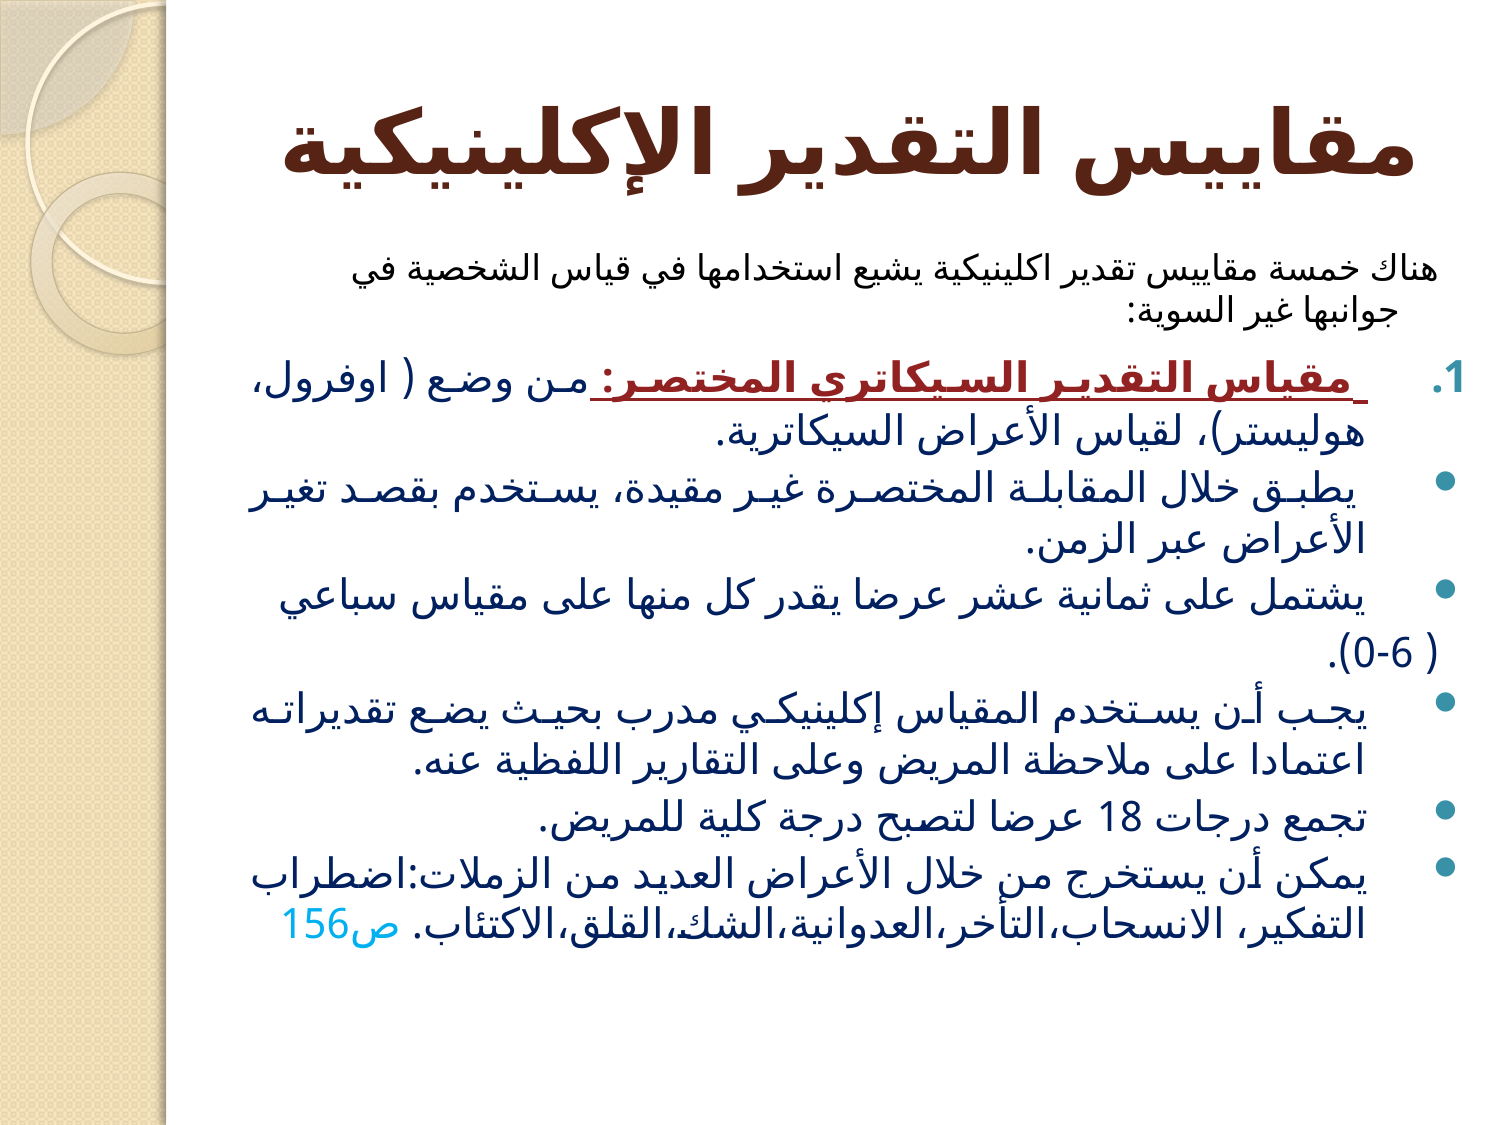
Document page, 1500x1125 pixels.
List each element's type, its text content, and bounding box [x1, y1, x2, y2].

title مقاييس التقدير الإكلينيكية [235, 45, 1466, 233]
list هناك خمسة مقاييس تقدير اكلينيكية يشيع استخدامها في قياس الشخصية في جوانبها غير السوية: مقياس التقدير السيكاتري المختصر: من وضع ( اوفرول، هوليستر)، لقياس الأعراض السيكاترية. يطبق خلال المقابلة المختصرة غير مقيدة، يستخدم بقصد تغير الأعراض عبر الزمن. يشتمل على ثمانية عشر عرضا يقدر كل منها على مقياس سباعي ( 0-6). يجب أن يستخدم المقياس إكلينيكي مدرب بحيث يضع تقديراته اعتمادا على ملاحظة المريض وعلى التقارير اللفظية عنه. تجمع درجات 18 عرضا لتصبح درجة كلية للمريض. يمكن أن يستخرج من خلال الأعراض العديد من الزملات:اضطراب التفكير، الانسحاب،التأخر،العدوانية،الشك،القلق،الاكتئاب. ص156 [235, 237, 1466, 1025]
